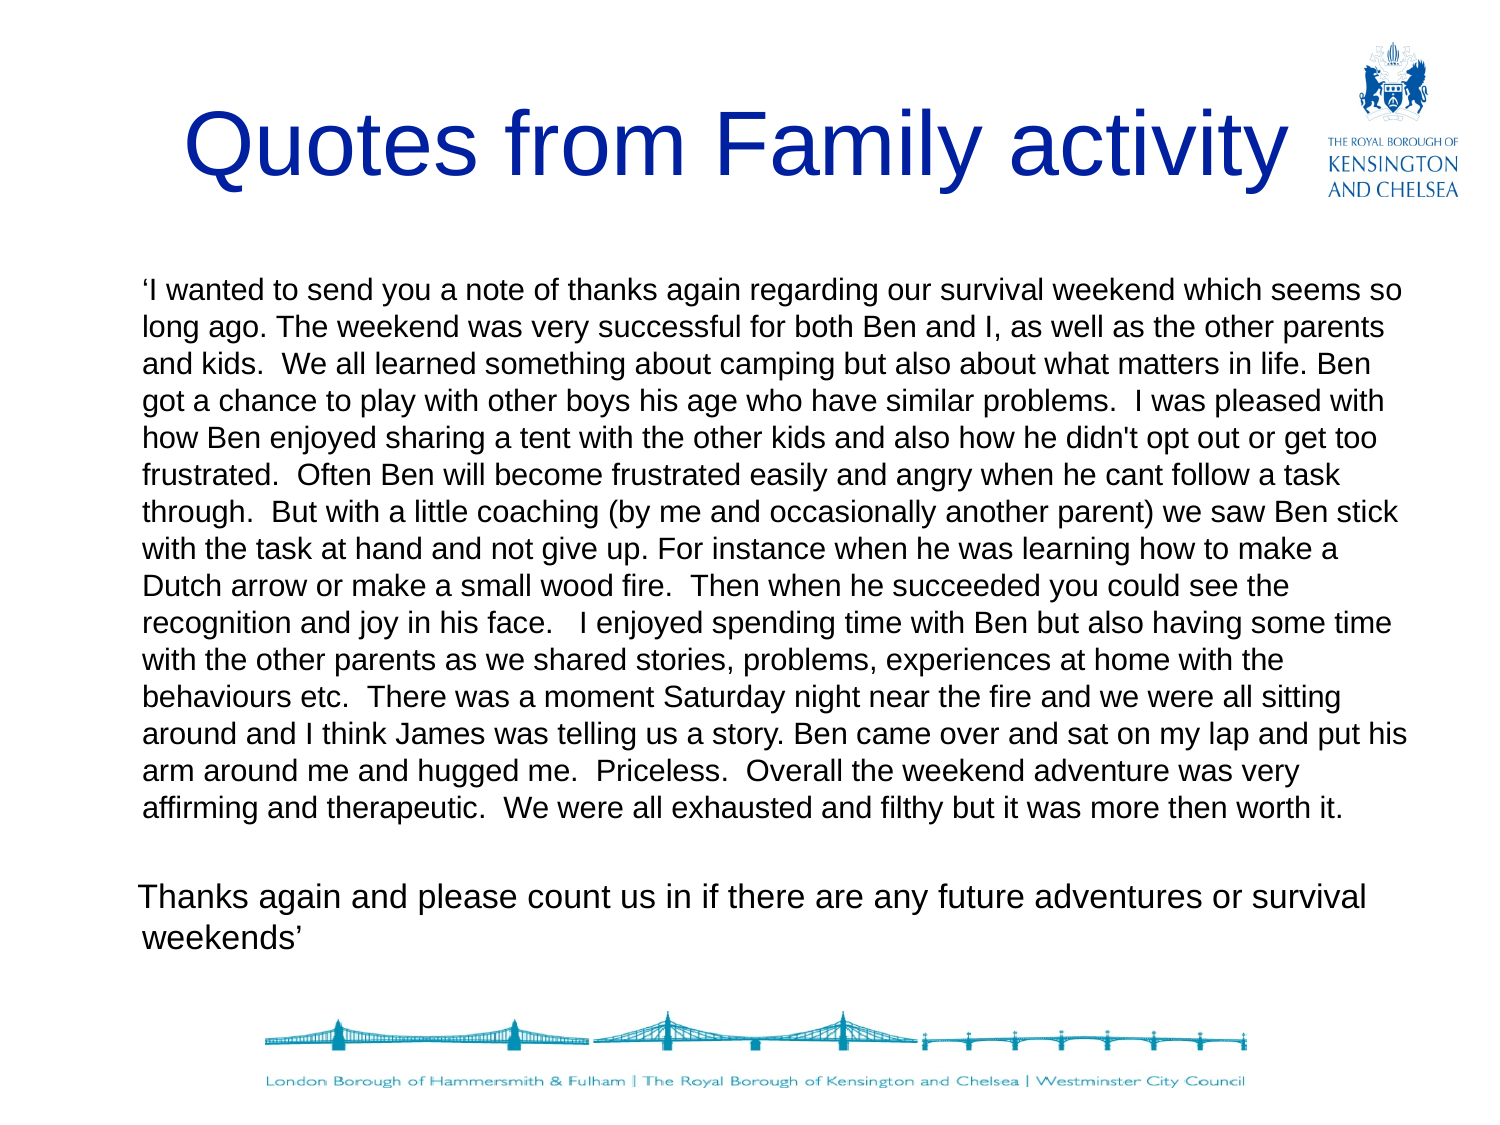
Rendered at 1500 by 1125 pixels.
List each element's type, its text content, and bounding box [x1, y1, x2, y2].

picture [265, 1011, 1247, 1089]
picture [1328, 42, 1458, 197]
list ‘I wanted to send you a note of thanks again regarding our survival weekend which seems so long ago. The weekend was very successful for both Ben and I, as well as the other parents and kids. We all learned something about camping but also about what matters in life. Ben got a chance to play with other boys his age who have similar problems. I was pleased with how Ben enjoyed sharing a tent with the other kids and also how he didn't opt out or get too frustrated. Often Ben will become frustrated easily and angry when he cant follow a task through. But with a little coaching (by me and occasionally another parent) we saw Ben stick with the task at hand and not give up. For instance when he was learning how to make a Dutch arrow or make a small wood fire. Then when he succeeded you could see the recognition and joy in his face. I enjoyed spending time with Ben but also having some time with the other parents as we shared stories, problems, experiences at home with the behaviours etc. There was a moment Saturday night near the fire and we were all sitting around and I think James was telling us a story. Ben came over and sat on my lap and put his arm around me and hugged me. Priceless. Overall the weekend adventure was very affirming and therapeutic. We were all exhausted and filthy but it was more then worth it. Thanks again and please count us in if there are any future adventures or survival weekends’ [75, 262, 1425, 1005]
title Quotes from Family activity [75, 45, 1425, 233]
